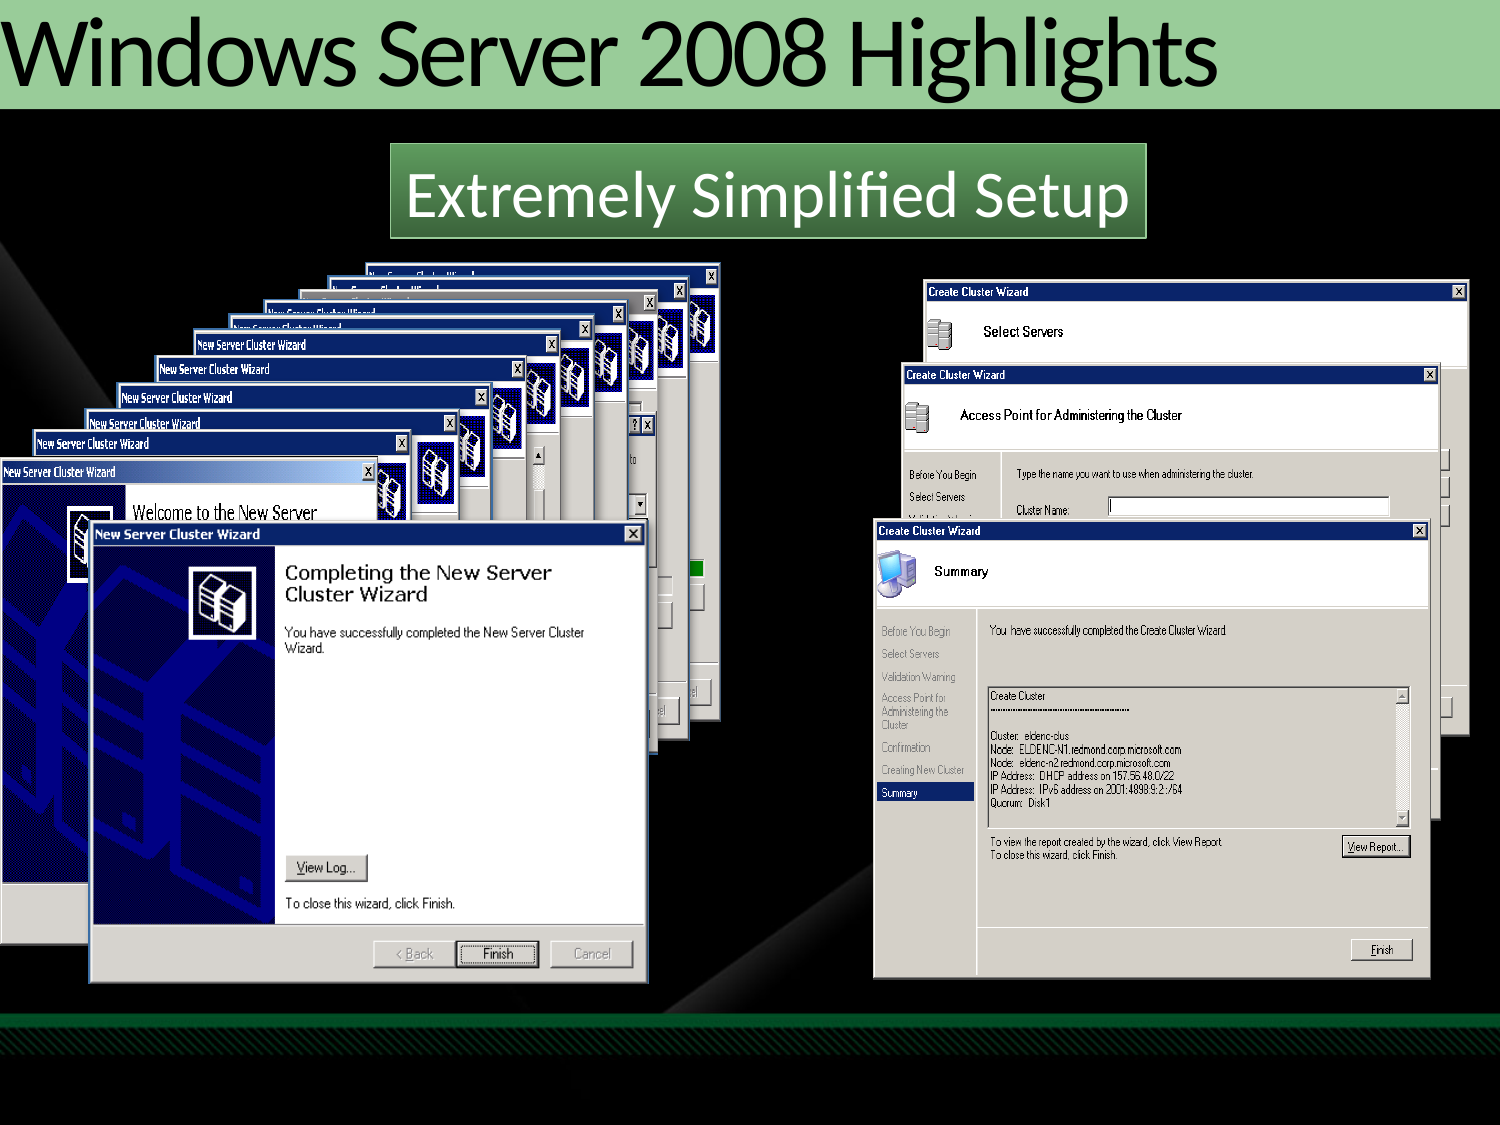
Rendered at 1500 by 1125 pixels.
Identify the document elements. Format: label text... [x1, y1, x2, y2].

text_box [0, 262, 721, 947]
picture [0, 110, 1500, 1125]
title Windows Server 2008 Highlights [0, 0, 1500, 110]
text_box Extremely Simplified Setup [390, 143, 1147, 239]
